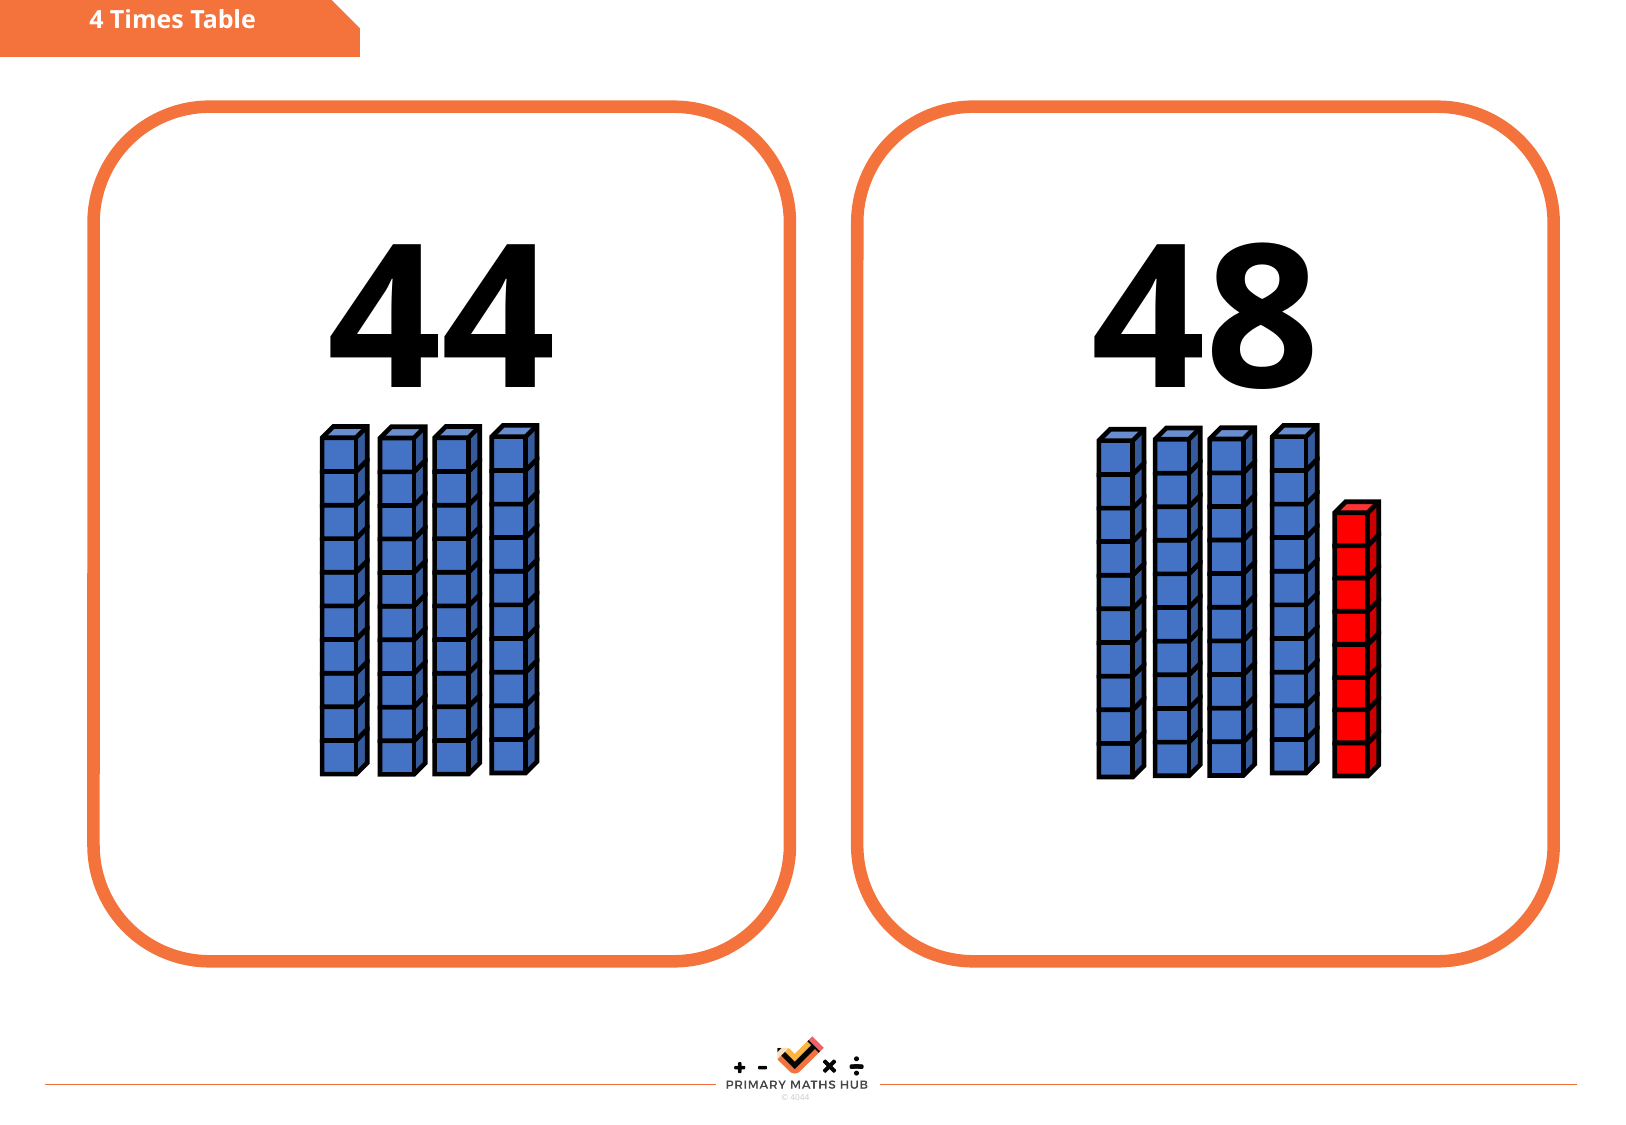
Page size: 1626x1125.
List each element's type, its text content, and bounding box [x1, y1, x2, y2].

text_box 4 Times Table [0, 0, 361, 58]
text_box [491, 425, 537, 774]
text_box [1155, 427, 1201, 776]
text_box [380, 426, 426, 775]
picture [722, 1034, 872, 1094]
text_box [1272, 425, 1318, 774]
text_box [856, 209, 1555, 963]
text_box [322, 426, 368, 775]
text_box [864, 105, 1547, 179]
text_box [1098, 429, 1144, 778]
text_box 48 [857, 179, 1554, 435]
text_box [1334, 501, 1379, 776]
text_box 44 [93, 179, 790, 435]
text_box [1209, 427, 1255, 776]
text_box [434, 426, 480, 775]
text_box © 4044 [720, 1084, 870, 1110]
text_box [92, 207, 792, 963]
text_box [100, 105, 783, 179]
